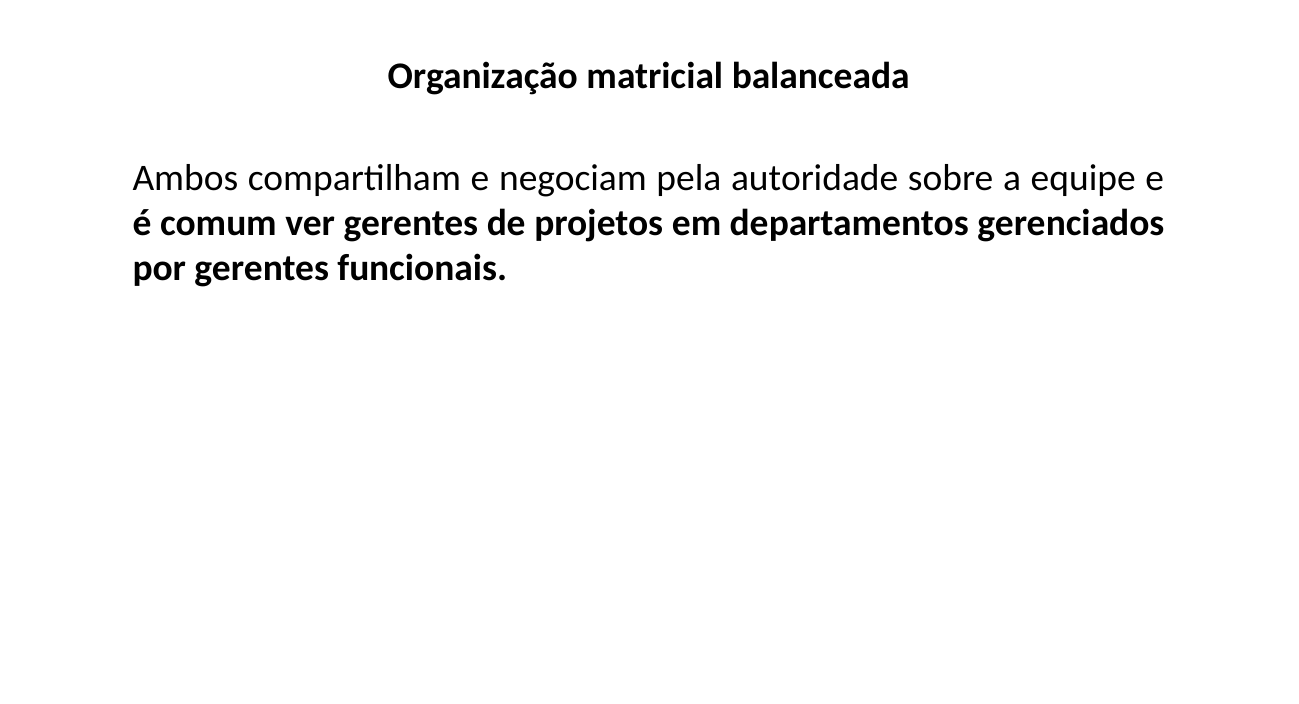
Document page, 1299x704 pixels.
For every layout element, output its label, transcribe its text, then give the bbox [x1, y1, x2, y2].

text_box [43, 155, 1240, 704]
text_box Organização matricial balanceada [0, 43, 1299, 104]
text_box Ambos compartilham e negociam pela autoridade sobre a equipe e é comum ver gerentes de projetos em departamentos gerenciados por gerentes funcionais. [117, 145, 1181, 297]
